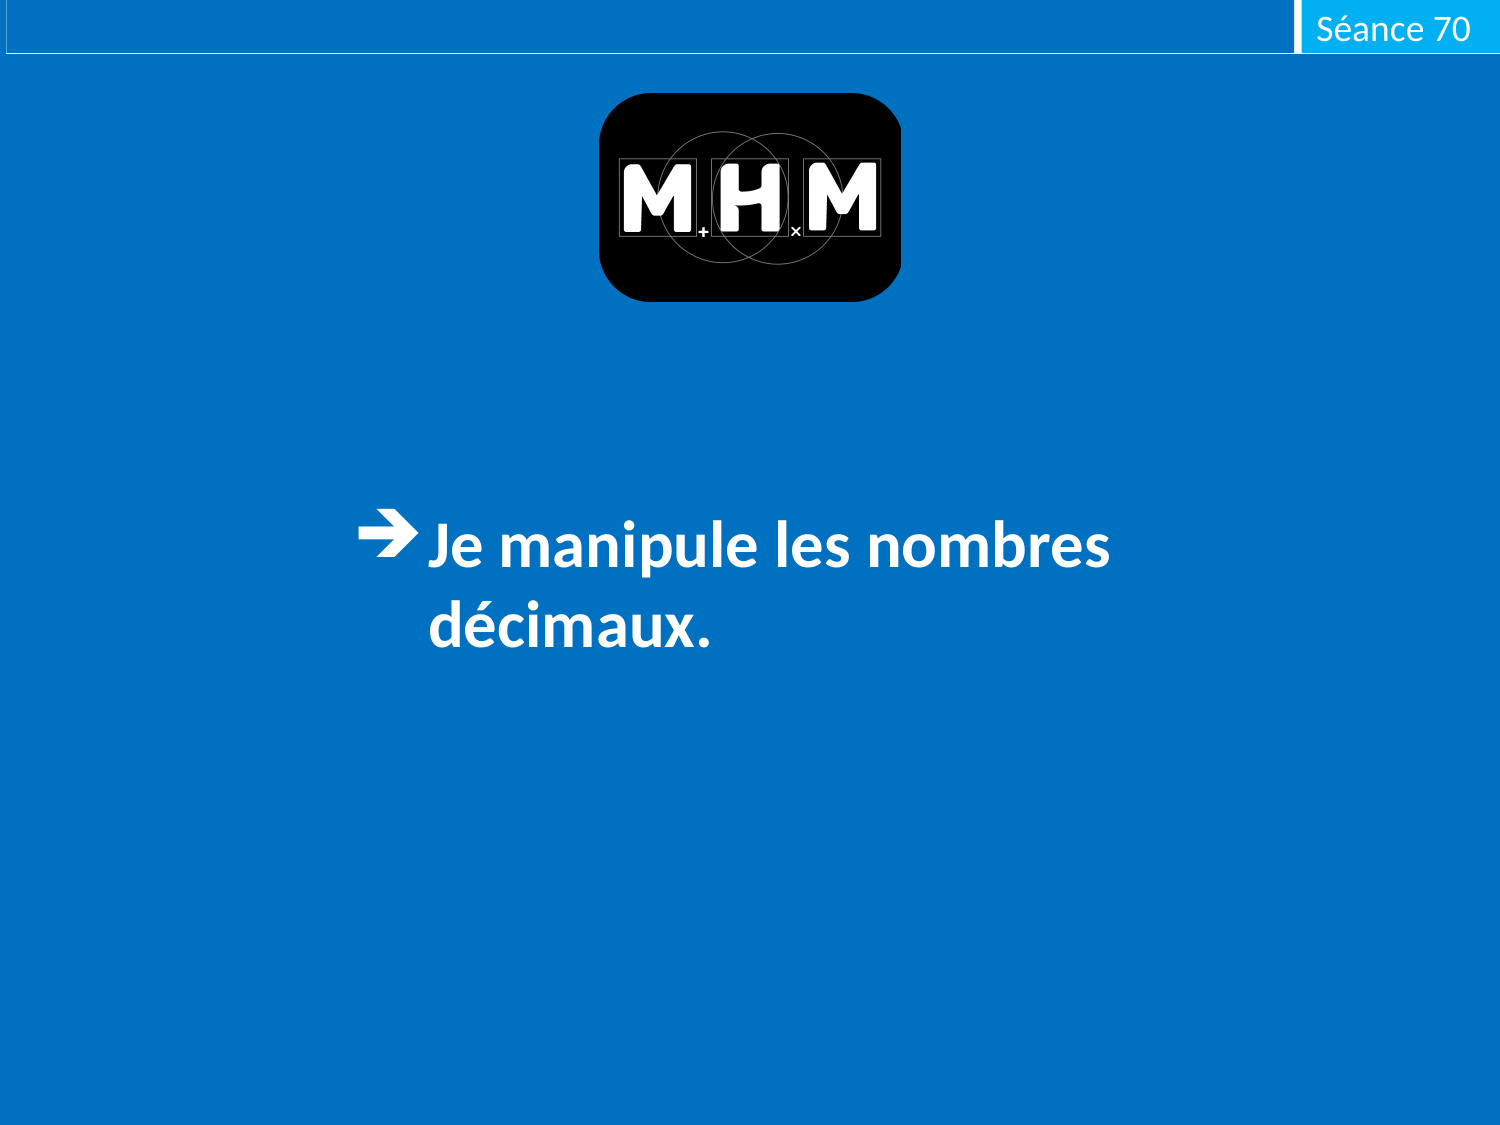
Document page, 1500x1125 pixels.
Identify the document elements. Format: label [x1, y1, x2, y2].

text_box [0, 54, 1500, 1125]
